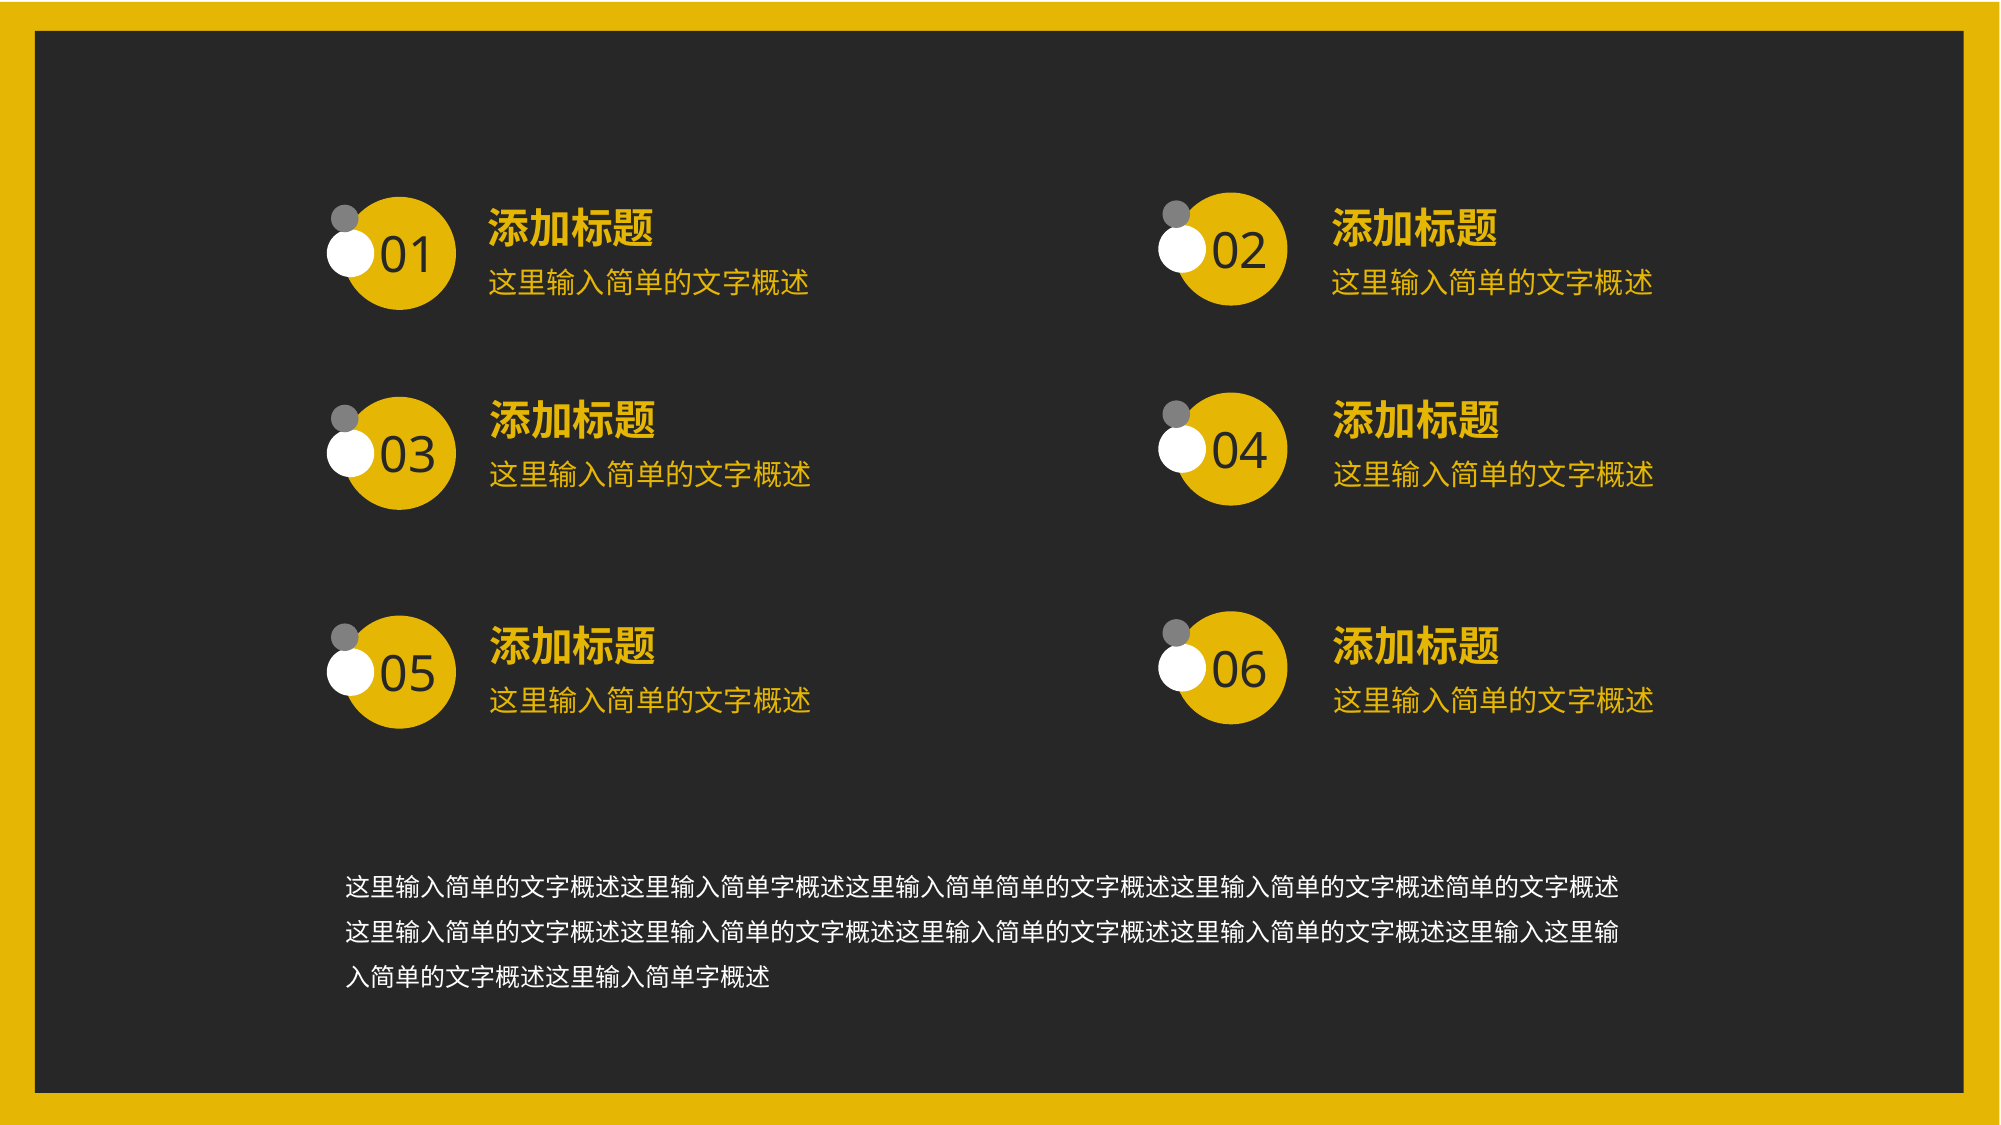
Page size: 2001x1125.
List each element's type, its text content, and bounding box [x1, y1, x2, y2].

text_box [473, 612, 829, 726]
text_box [1157, 224, 1208, 274]
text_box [1317, 612, 1672, 726]
text_box [325, 229, 376, 279]
text_box 06 [1179, 610, 1289, 726]
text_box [472, 194, 827, 308]
text_box 03 [347, 395, 457, 511]
text_box 05 [347, 614, 457, 730]
text_box [1157, 643, 1208, 693]
text_box [329, 203, 360, 234]
text_box [329, 622, 360, 653]
text_box 01 [347, 195, 457, 311]
text_box [1161, 199, 1192, 229]
text_box [1157, 424, 1208, 474]
text_box [325, 429, 376, 479]
text_box [325, 647, 376, 697]
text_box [473, 386, 829, 500]
text_box [329, 403, 360, 434]
text_box [1161, 399, 1192, 430]
text_box 02 [1179, 191, 1289, 307]
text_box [1315, 194, 1670, 308]
text_box 04 [1179, 391, 1289, 507]
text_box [1317, 386, 1672, 500]
text_box [1161, 618, 1192, 648]
text_box 这里输入简单的文字概述这里输入简单字概述这里输入简单简单的文字概述这里输入简单的文字概述简单的文字概述这里输入简单的文字概述这里输入简单的文字概述这里输入简单的文字概述这里输入简单的文字概述这里输入这里输入简单的文字概述这里输入简单字概述 [331, 849, 1651, 999]
